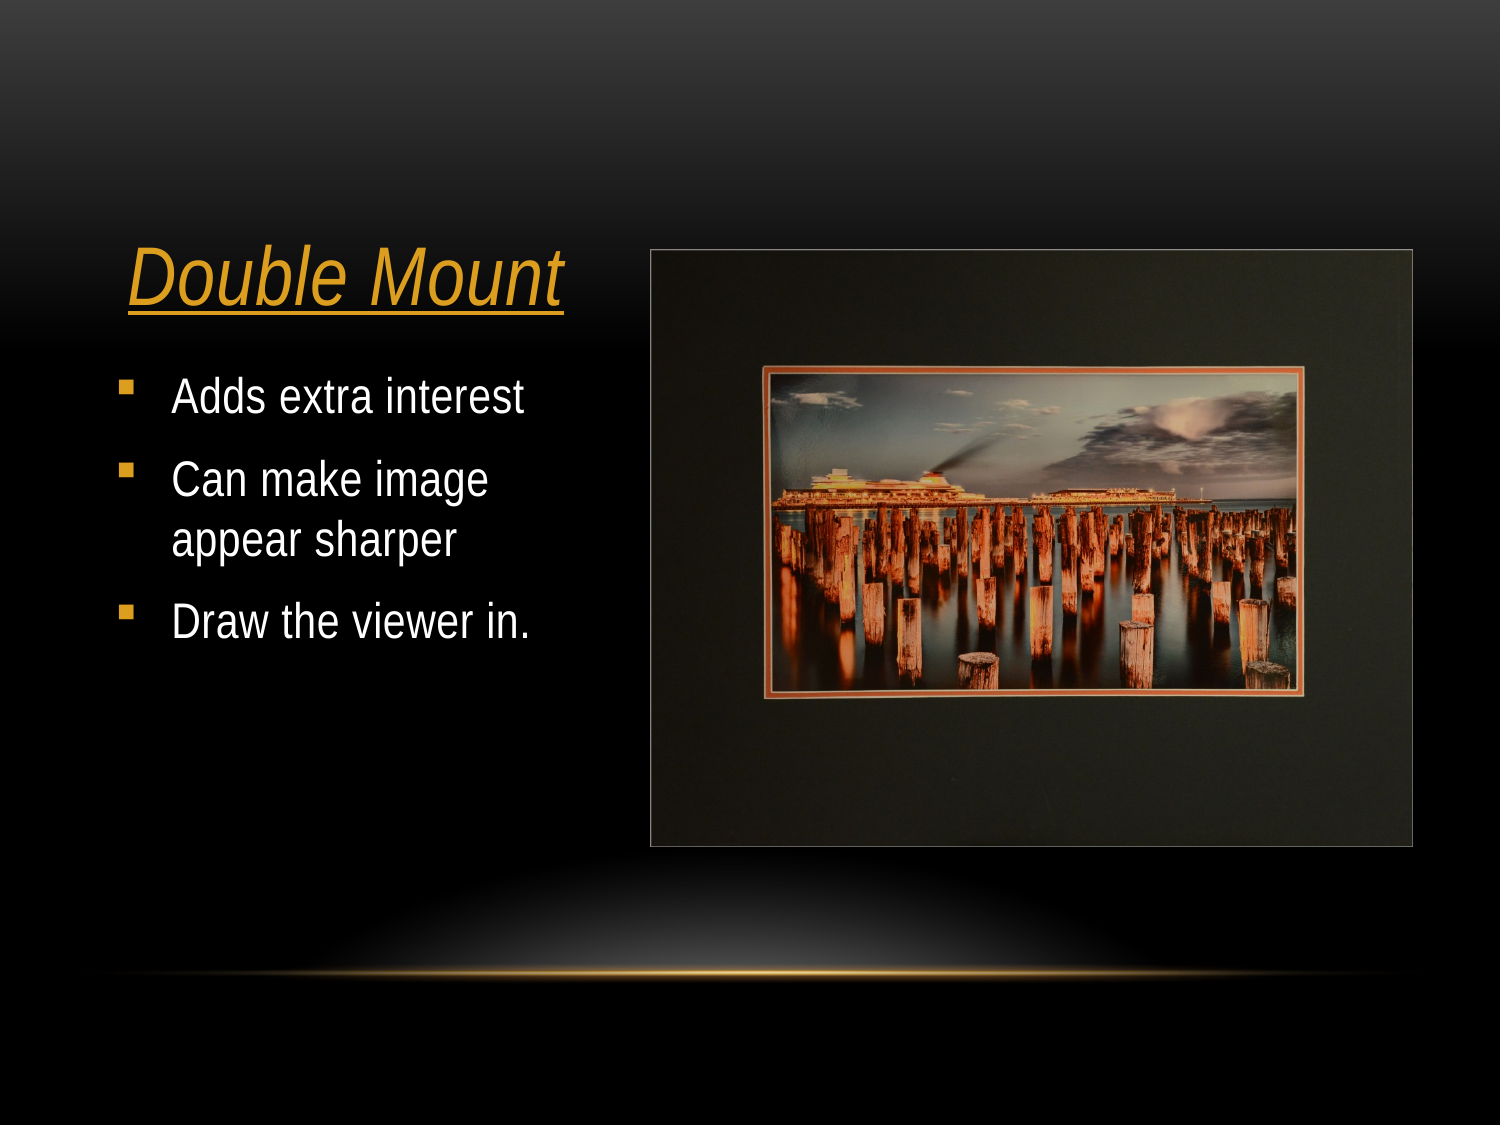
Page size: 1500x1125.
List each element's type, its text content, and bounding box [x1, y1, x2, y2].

title Double Mount [112, 224, 600, 330]
list Adds extra interest Can make image appear sharper Draw the viewer in. [99, 362, 588, 913]
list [649, 249, 1413, 847]
picture [0, 0, 1500, 1125]
